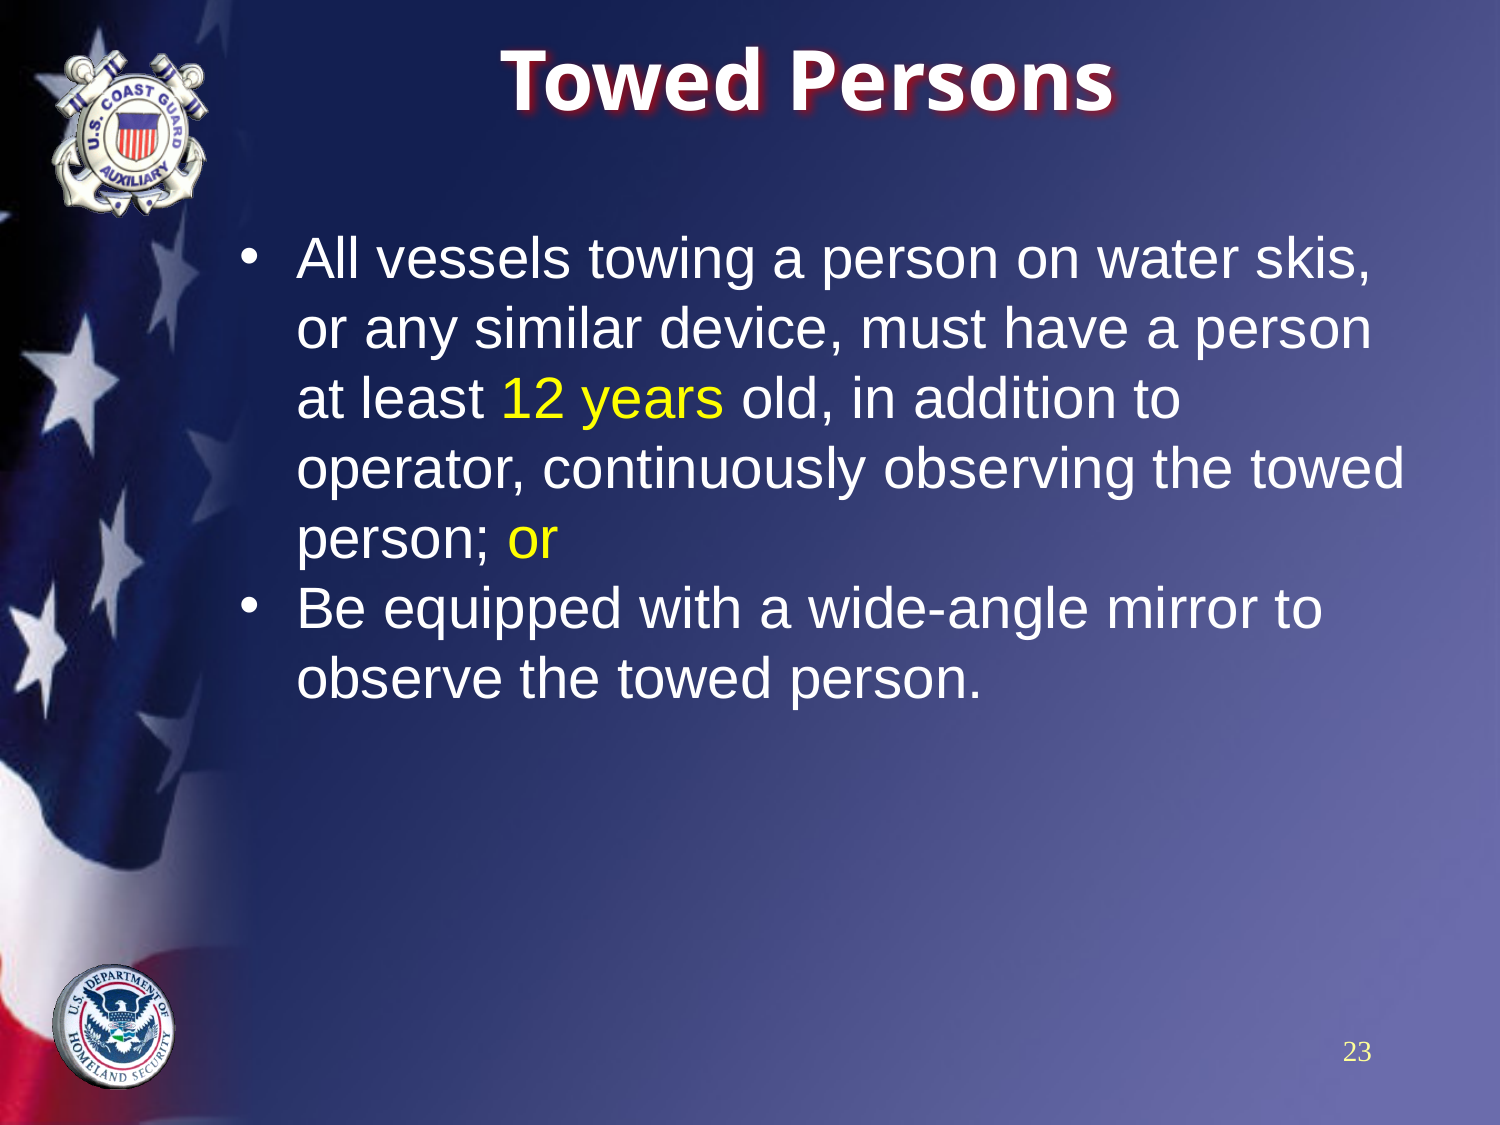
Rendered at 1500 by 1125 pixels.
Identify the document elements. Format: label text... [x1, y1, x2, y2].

title Towed Persons [137, 3, 1413, 150]
text_box All vessels towing a person on water skis, or any similar device, must have a person at least 12 years old, in addition to operator, continuously observing the towed person; or Be equipped with a wide-angle mirror to observe the towed person. [224, 212, 1425, 878]
picture [0, 0, 1500, 1125]
slide_number 23 [1074, 1025, 1388, 1100]
